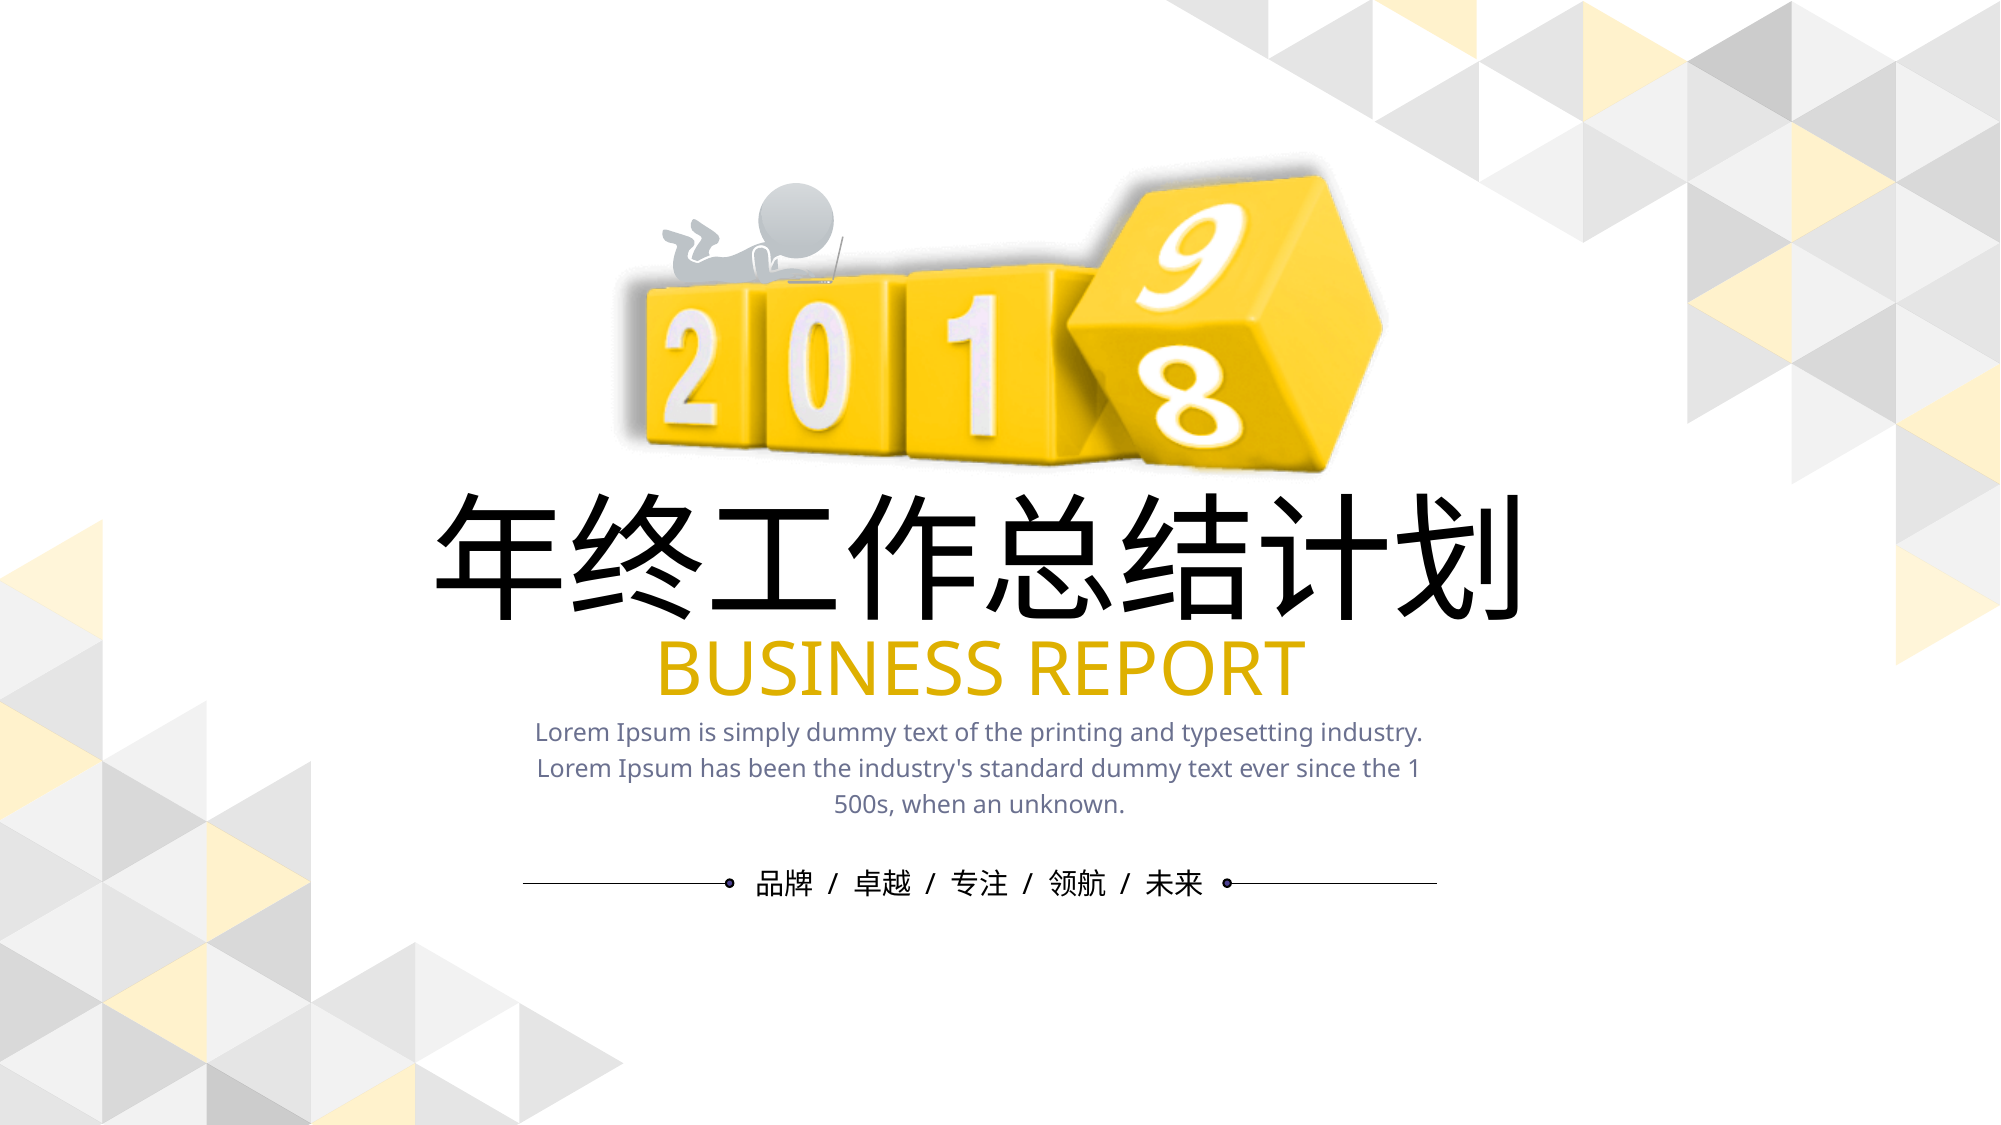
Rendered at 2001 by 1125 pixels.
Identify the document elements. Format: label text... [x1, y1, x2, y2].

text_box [575, 128, 1164, 505]
text_box BUSINESS REPORT [624, 612, 1386, 703]
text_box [624, 879, 734, 887]
text_box Lorem Ipsum is simply dummy text of the printing and typesetting industry. Lorem Ipsum has been the industry's standard dummy text ever since the 1 500s, when an unknown. [624, 703, 1478, 827]
text_box 年终工作总结计划 [415, 465, 1164, 612]
text_box 品牌 / 卓越 / 专注 / 领航 / 未来 [740, 857, 1219, 908]
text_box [0, 519, 624, 1125]
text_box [1223, 879, 1438, 887]
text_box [1164, 0, 2000, 666]
